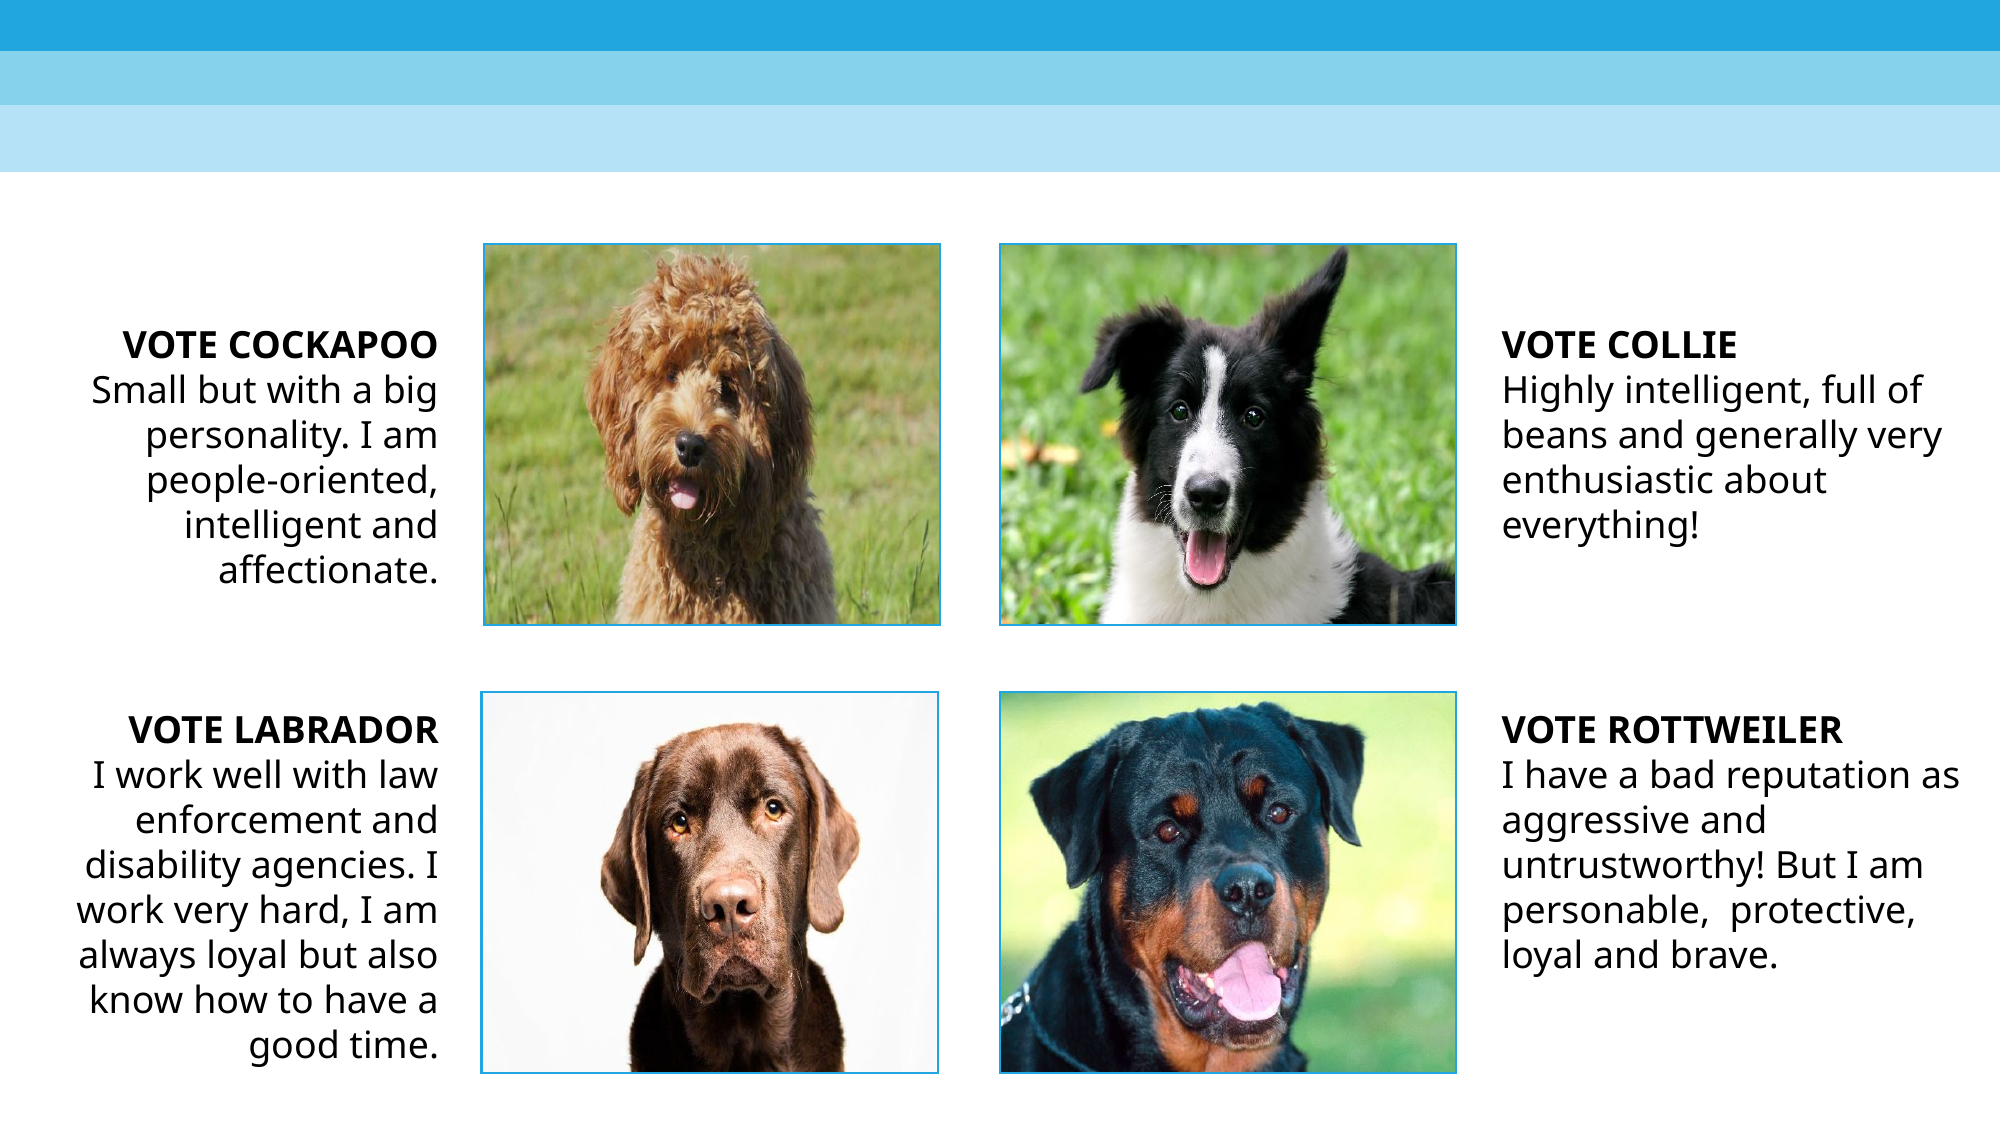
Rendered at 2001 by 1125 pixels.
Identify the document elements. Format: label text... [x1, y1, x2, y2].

text_box [0, 0, 2000, 51]
text_box [480, 691, 939, 1074]
text_box [0, 51, 2000, 105]
text_box [999, 691, 1457, 1074]
text_box VOTE ROTTWEILER I have a bad reputation as aggressive and untrustworthy! But I am personable, protective, loyal and brave. [1486, 699, 2000, 984]
text_box VOTE LABRADOR I work well with law enforcement and disability agencies. I work very hard, I am always loyal but also know how to have a good time. [0, 699, 454, 1074]
text_box [483, 243, 941, 626]
text_box [999, 243, 1457, 626]
text_box [0, 105, 2000, 172]
text_box VOTE COLLIE Highly intelligent, full of beans and generally very enthusiastic about everything! [1486, 313, 2000, 554]
text_box VOTE COCKAPOO Small but with a big personality. I am people-oriented, intelligent and affectionate. [0, 313, 454, 599]
